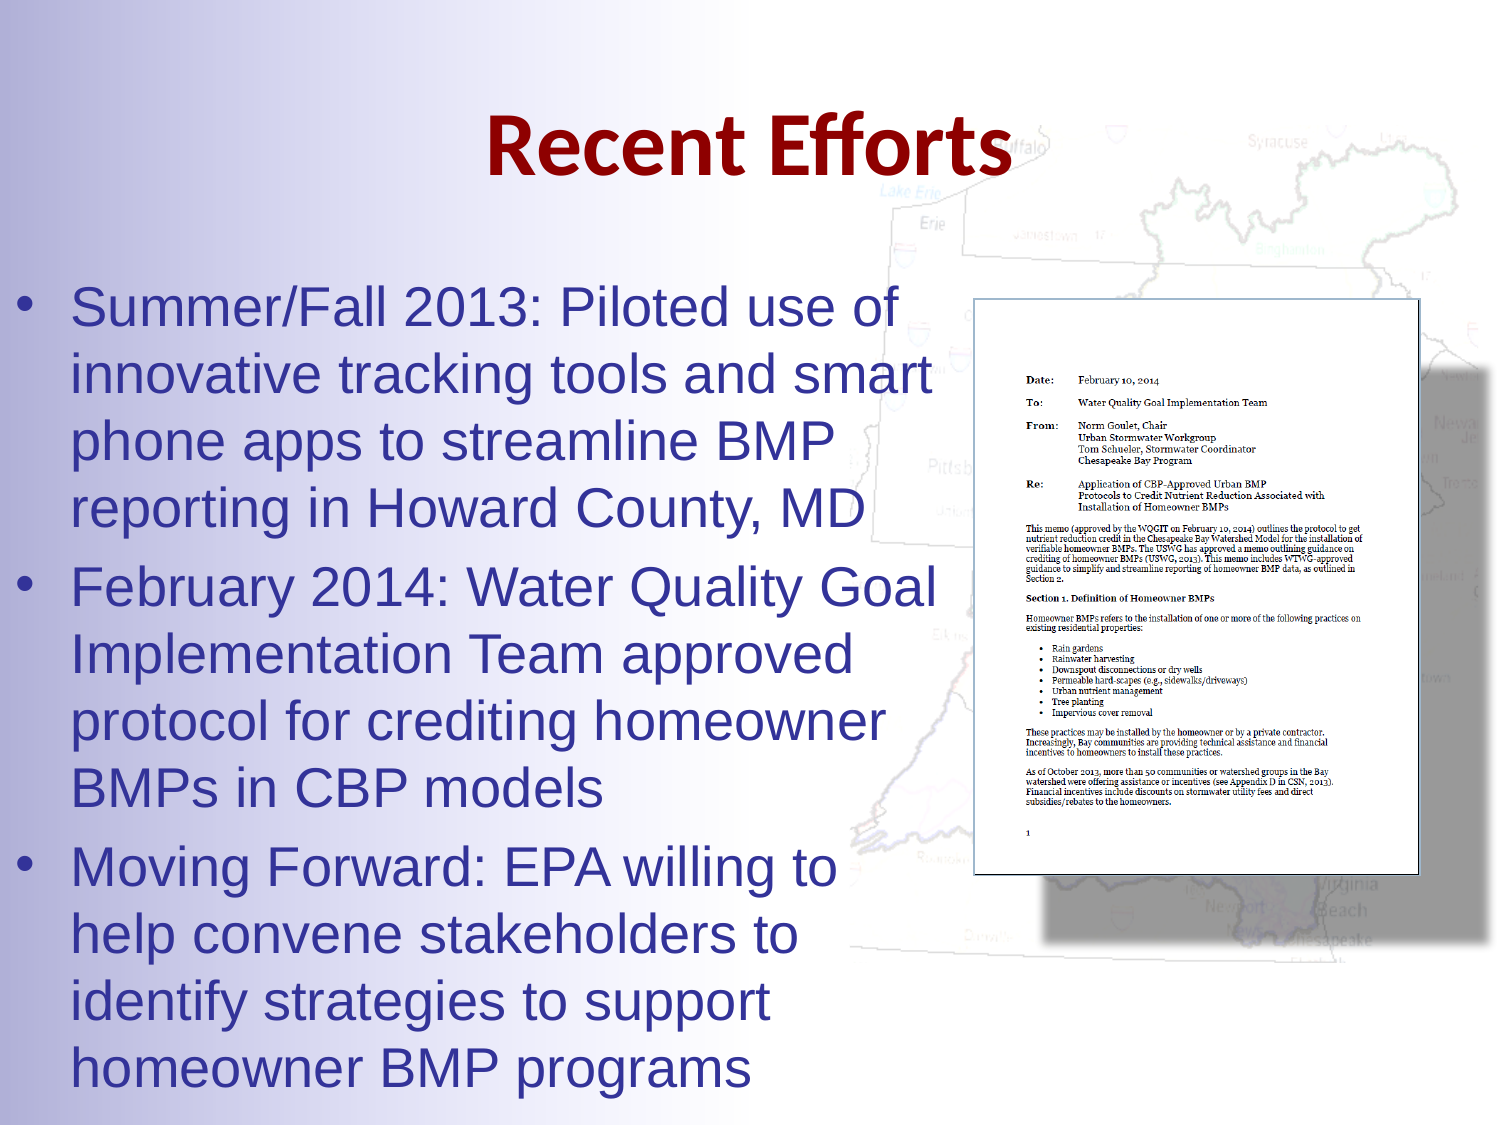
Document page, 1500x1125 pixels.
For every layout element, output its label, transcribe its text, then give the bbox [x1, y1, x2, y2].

picture [974, 299, 1420, 876]
title Recent Efforts [74, 44, 1426, 233]
list Summer/Fall 2013: Piloted use of innovative tracking tools and smart phone apps to streamline BMP reporting in Howard County, MD February 2014: Water Quality Goal Implementation Team approved protocol for crediting homeowner BMPs in CBP models Moving Forward: EPA willing to help convene stakeholders to identify strategies to support homeowner BMP programs [0, 262, 976, 1125]
